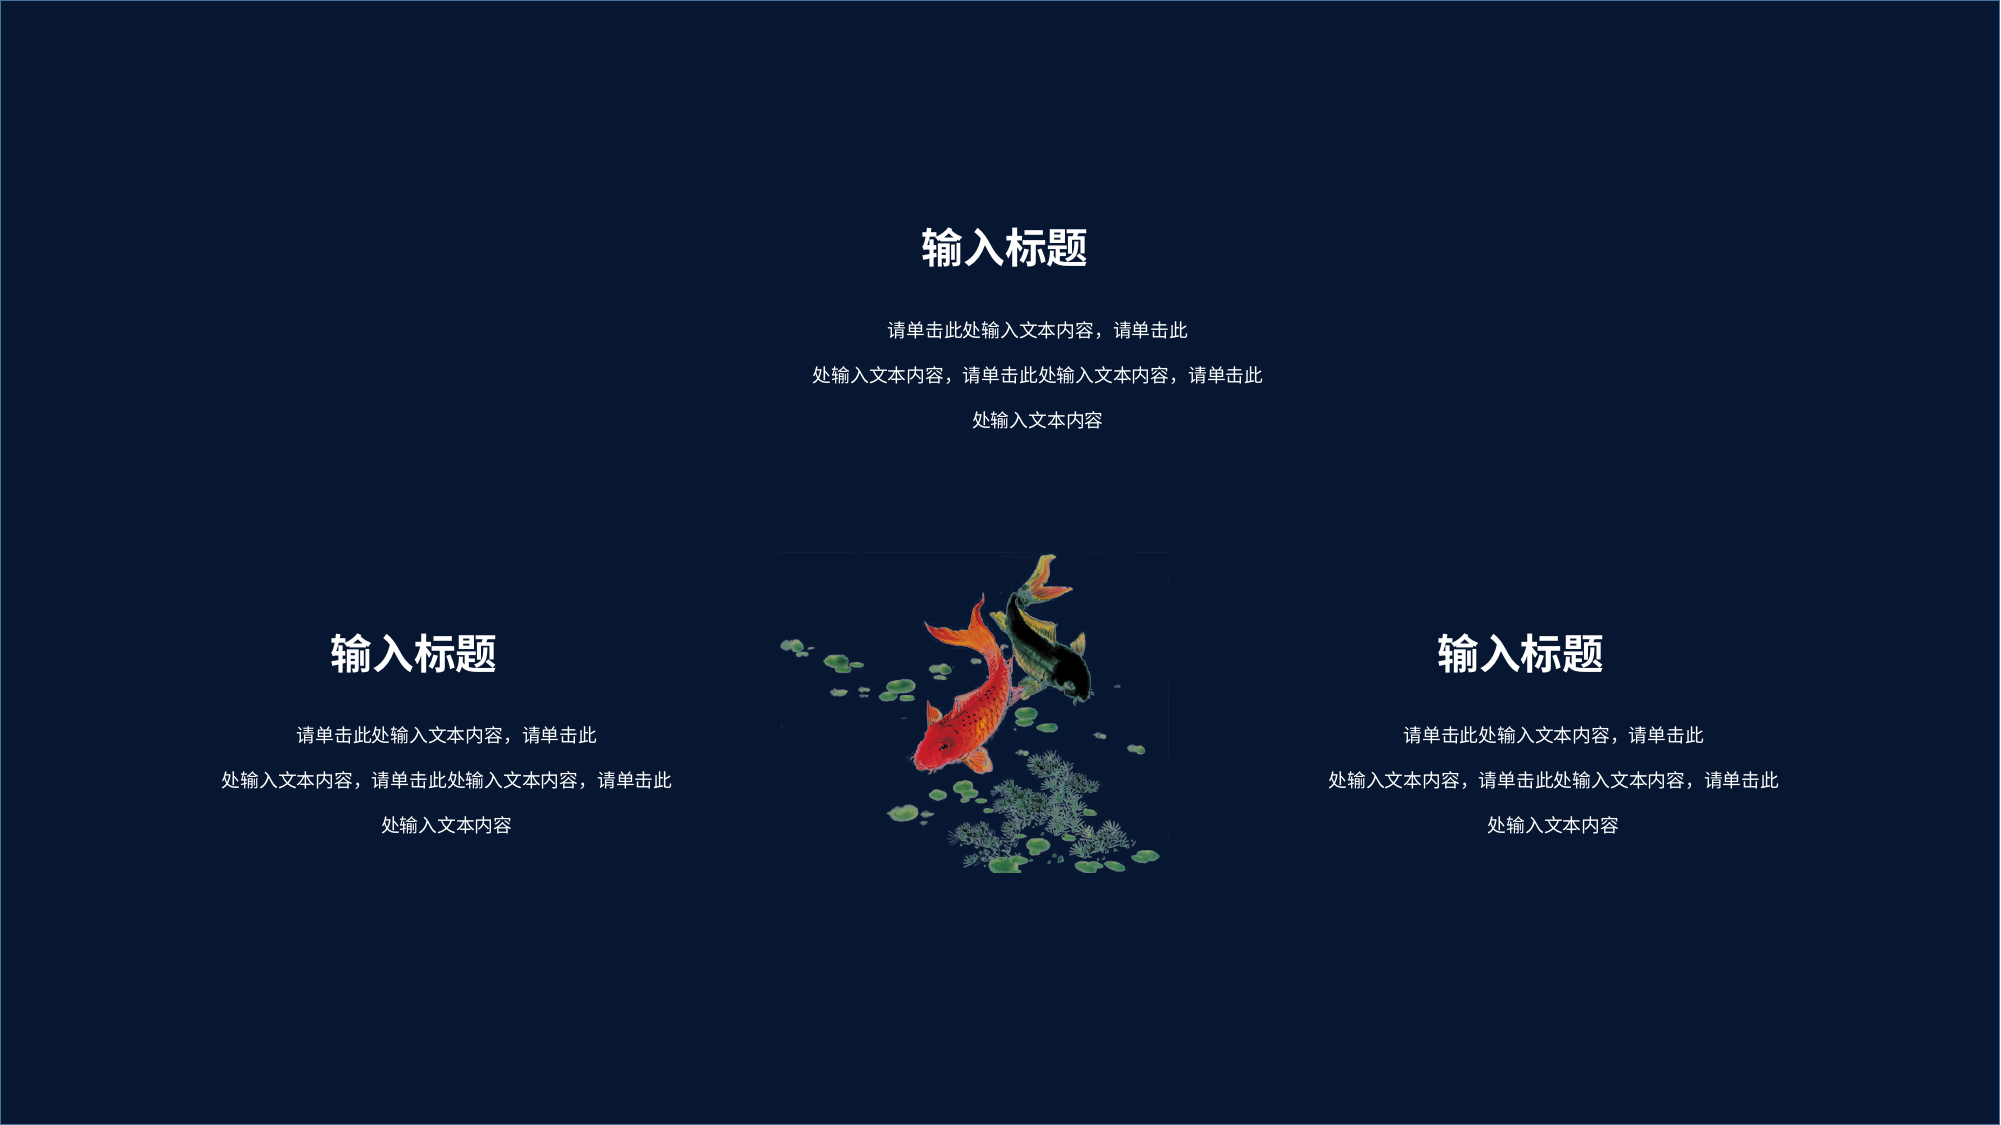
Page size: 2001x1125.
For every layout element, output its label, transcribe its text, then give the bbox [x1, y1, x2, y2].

picture [745, 513, 1197, 905]
text_box 请单击此处输入文本内容，请单击此 处输入文本内容，请单击此处输入文本内容，请单击此处输入文本内容 [794, 288, 1281, 439]
text_box 输入标题 [315, 625, 575, 692]
text_box 输入标题 [906, 220, 1166, 287]
text_box 请单击此处输入文本内容，请单击此 处输入文本内容，请单击此处输入文本内容，请单击此处输入文本内容 [203, 693, 690, 844]
text_box 请单击此处输入文本内容，请单击此 处输入文本内容，请单击此处输入文本内容，请单击此处输入文本内容 [1310, 693, 1797, 844]
text_box [0, 0, 2000, 1125]
text_box 输入标题 [1422, 625, 1682, 692]
